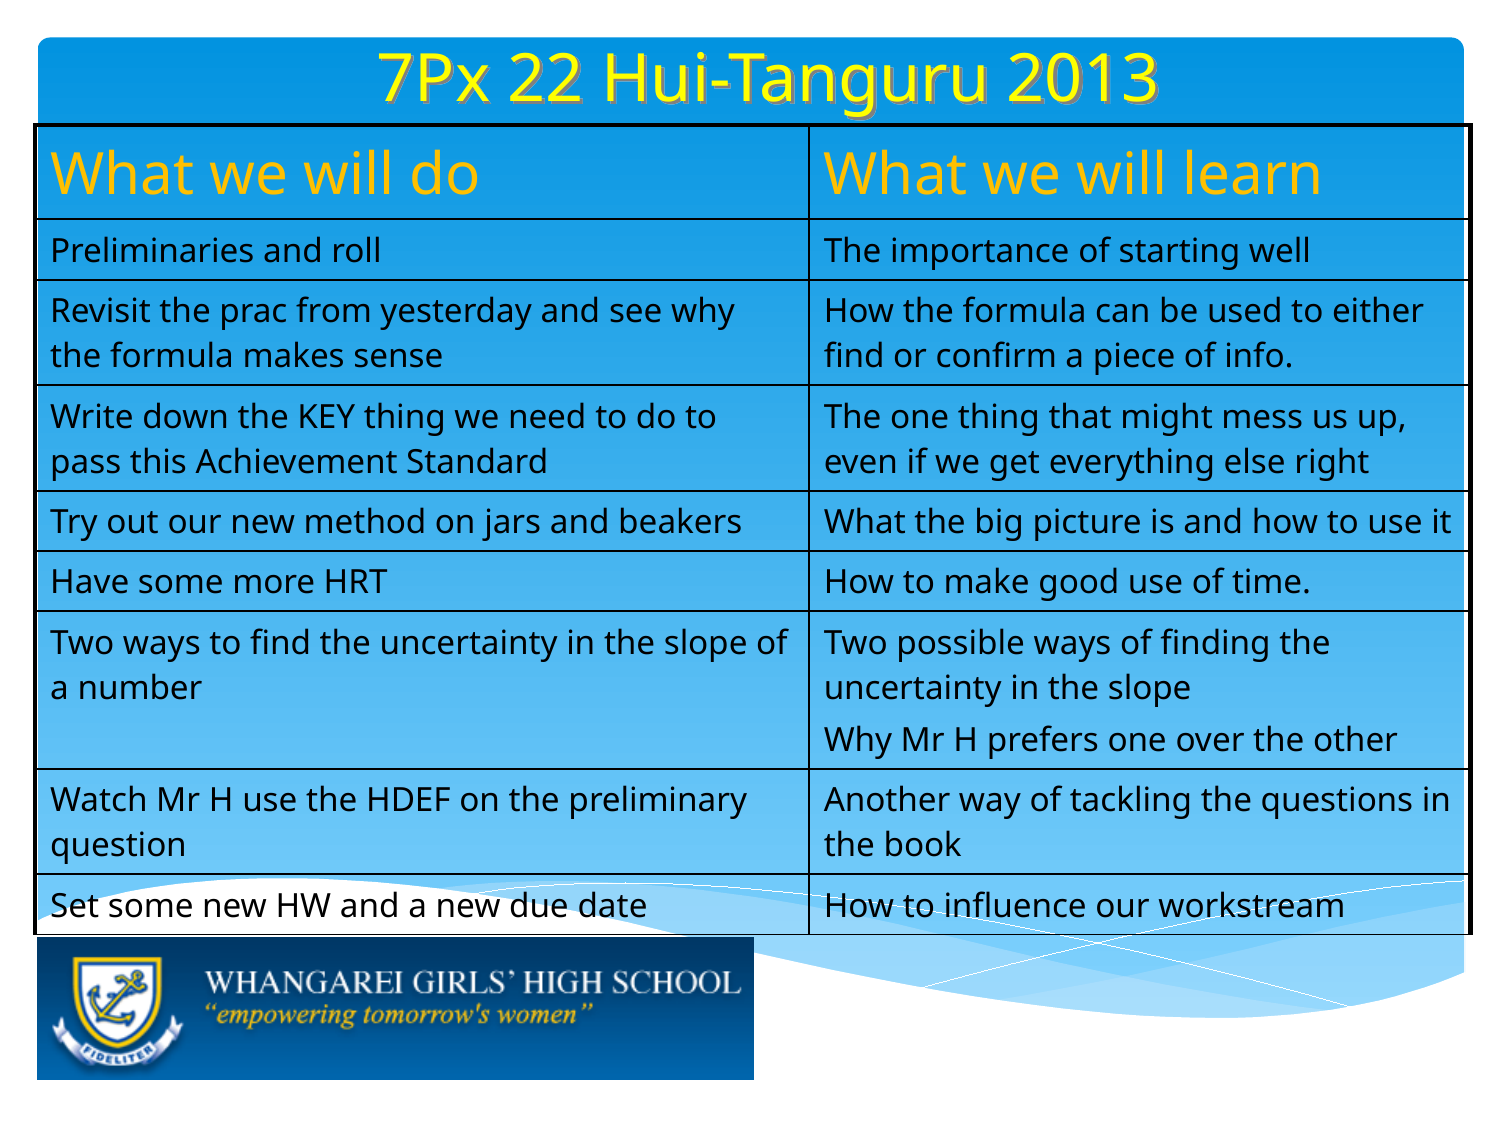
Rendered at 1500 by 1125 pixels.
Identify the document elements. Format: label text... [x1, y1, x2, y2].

text_box 7Px 22 Hui-Tanguru 2013 [162, 24, 1375, 123]
table_cell Preliminaries and roll [37, 220, 808, 279]
table_cell Have some more HRT [37, 552, 808, 610]
table_cell Set some new HW and a new due date [37, 875, 808, 934]
table_cell The importance of starting well [810, 220, 1468, 279]
table_cell Revisit the prac from yesterday and see why the formula makes sense [37, 281, 808, 384]
table_cell Try out our new method on jars and beakers [37, 492, 808, 550]
picture [37, 937, 754, 1080]
table_cell How to influence our workstream [810, 875, 1468, 934]
table_cell Two ways to find the uncertainty in the slope of a number [37, 612, 808, 768]
table_cell Another way of tackling the questions in the book [810, 770, 1468, 873]
table_cell How the formula can be used to either find or confirm a piece of info. [810, 281, 1468, 384]
table_cell What the big picture is and how to use it [810, 492, 1468, 550]
table_header What we will learn [810, 127, 1468, 218]
table_cell The one thing that might mess us up, even if we get everything else right [810, 386, 1468, 490]
table_cell Two possible ways of finding the uncertainty in the slope Why Mr H prefers one over the other [810, 612, 1468, 768]
table_cell Write down the KEY thing we need to do to pass this Achievement Standard [37, 386, 808, 490]
table_header What we will do [37, 127, 808, 218]
table_cell Watch Mr H use the HDEF on the preliminary question [37, 770, 808, 873]
table_cell How to make good use of time. [810, 552, 1468, 610]
